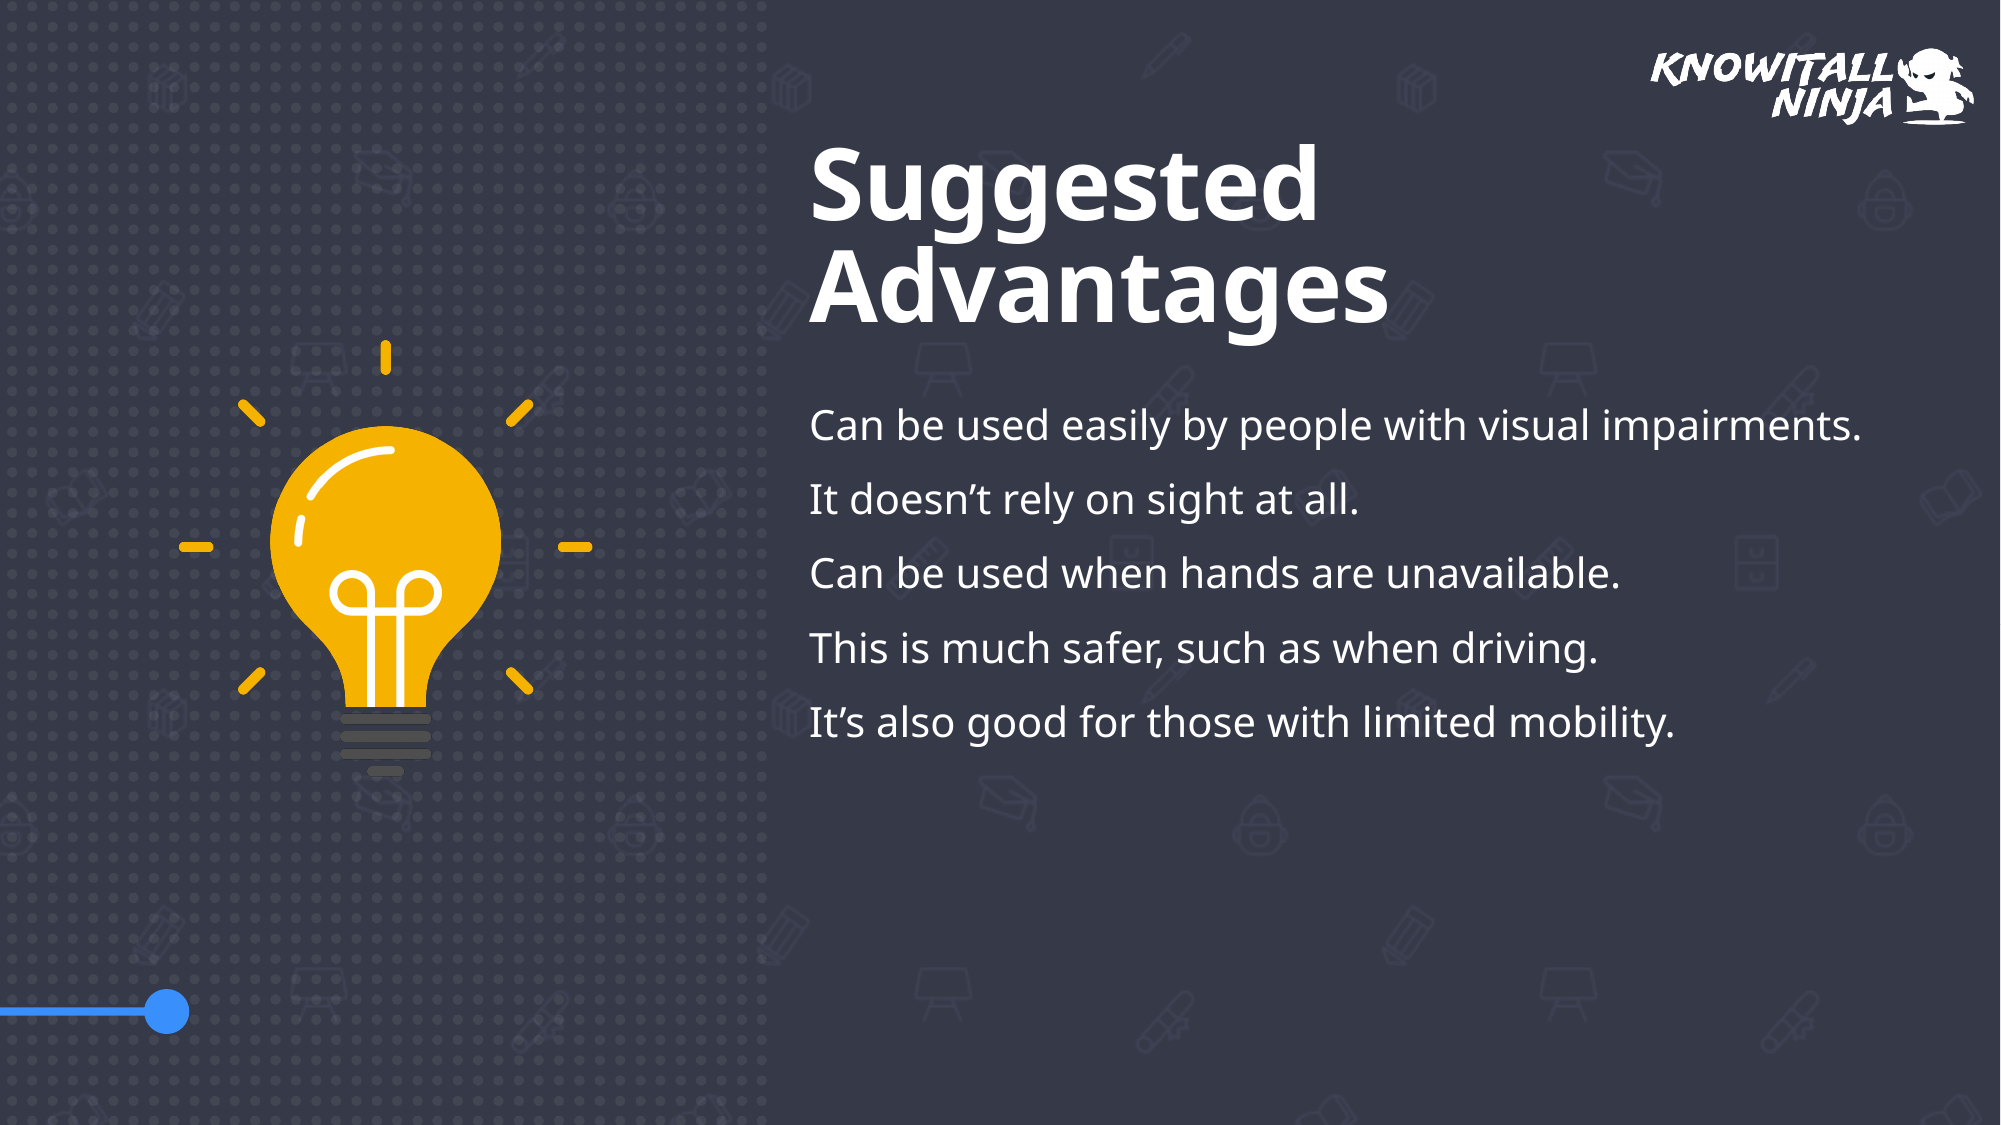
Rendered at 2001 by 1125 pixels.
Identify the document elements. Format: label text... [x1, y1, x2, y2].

picture [0, 0, 2001, 1125]
list Can be used easily by people with visual impairments. It doesn’t rely on sight at all. Can be used when hands are unavailable. This is much safer, such as when driving. It’s also good for those with limited mobility. [794, 397, 1928, 1090]
title Suggested Advantages [794, 125, 1928, 351]
